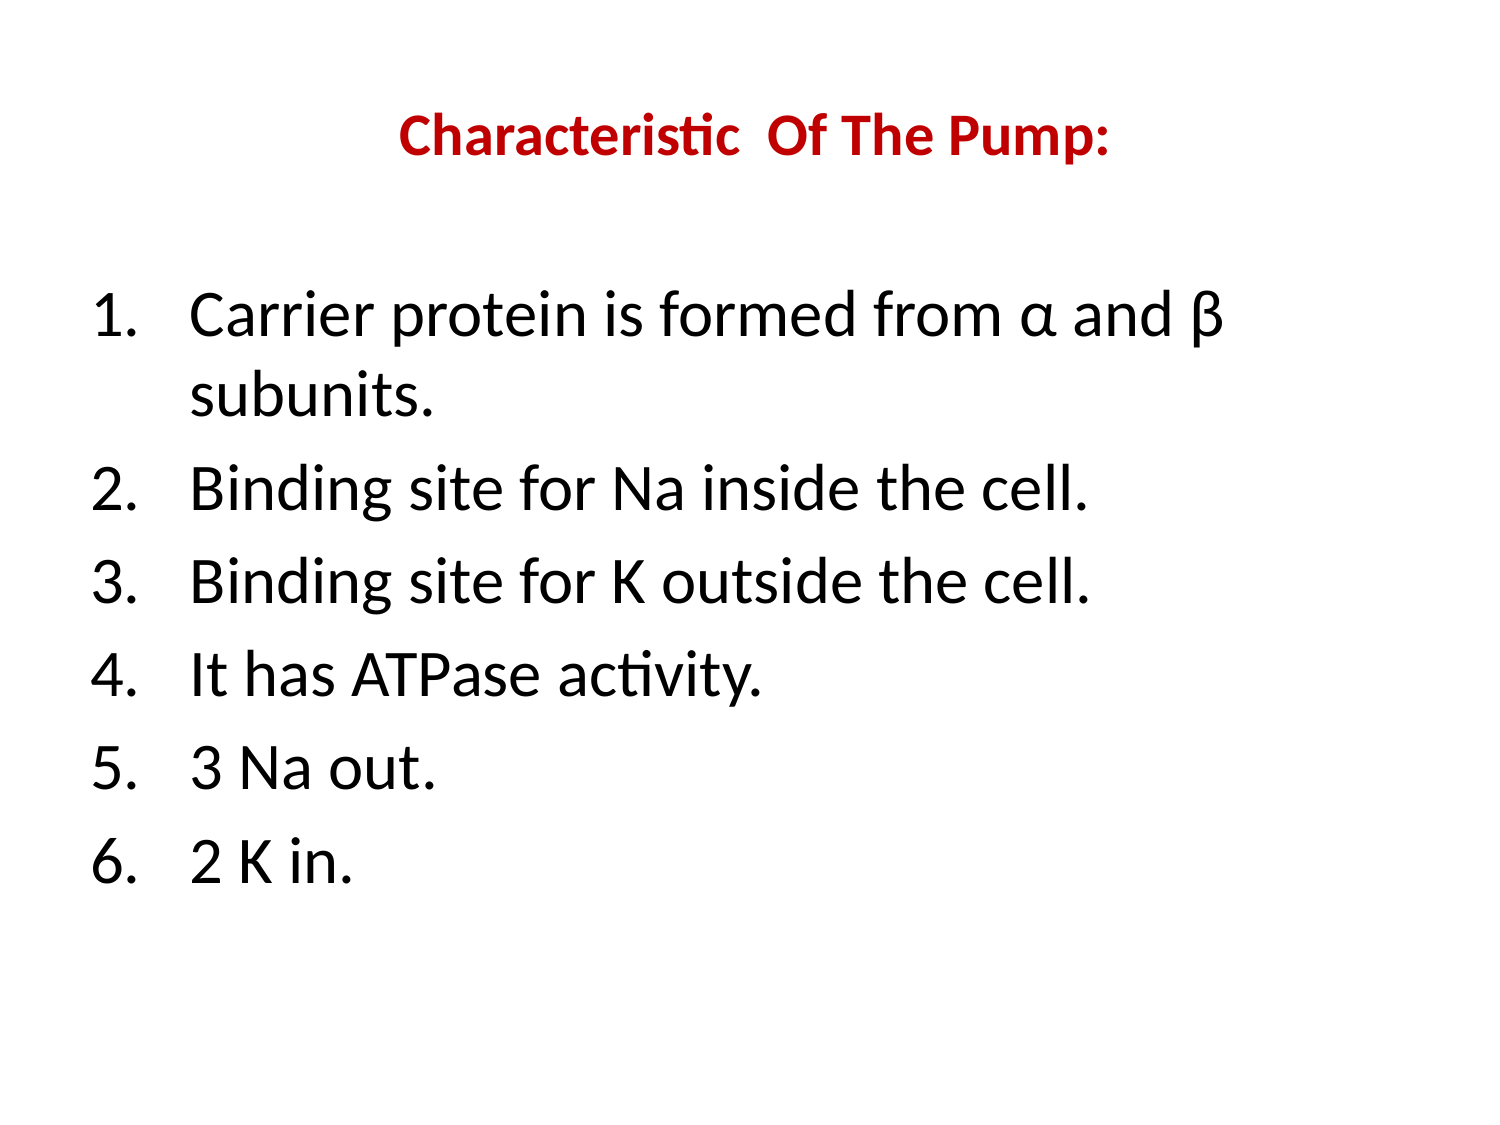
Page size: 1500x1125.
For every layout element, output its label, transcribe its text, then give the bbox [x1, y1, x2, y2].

list Carrier protein is formed from α and β subunits. Binding site for Na inside the cell. Binding site for K outside the cell. It has ATPase activity. 3 Na out. 2 K in. [75, 262, 1425, 1005]
title Characteristic Of The Pump: [37, 87, 1475, 176]
